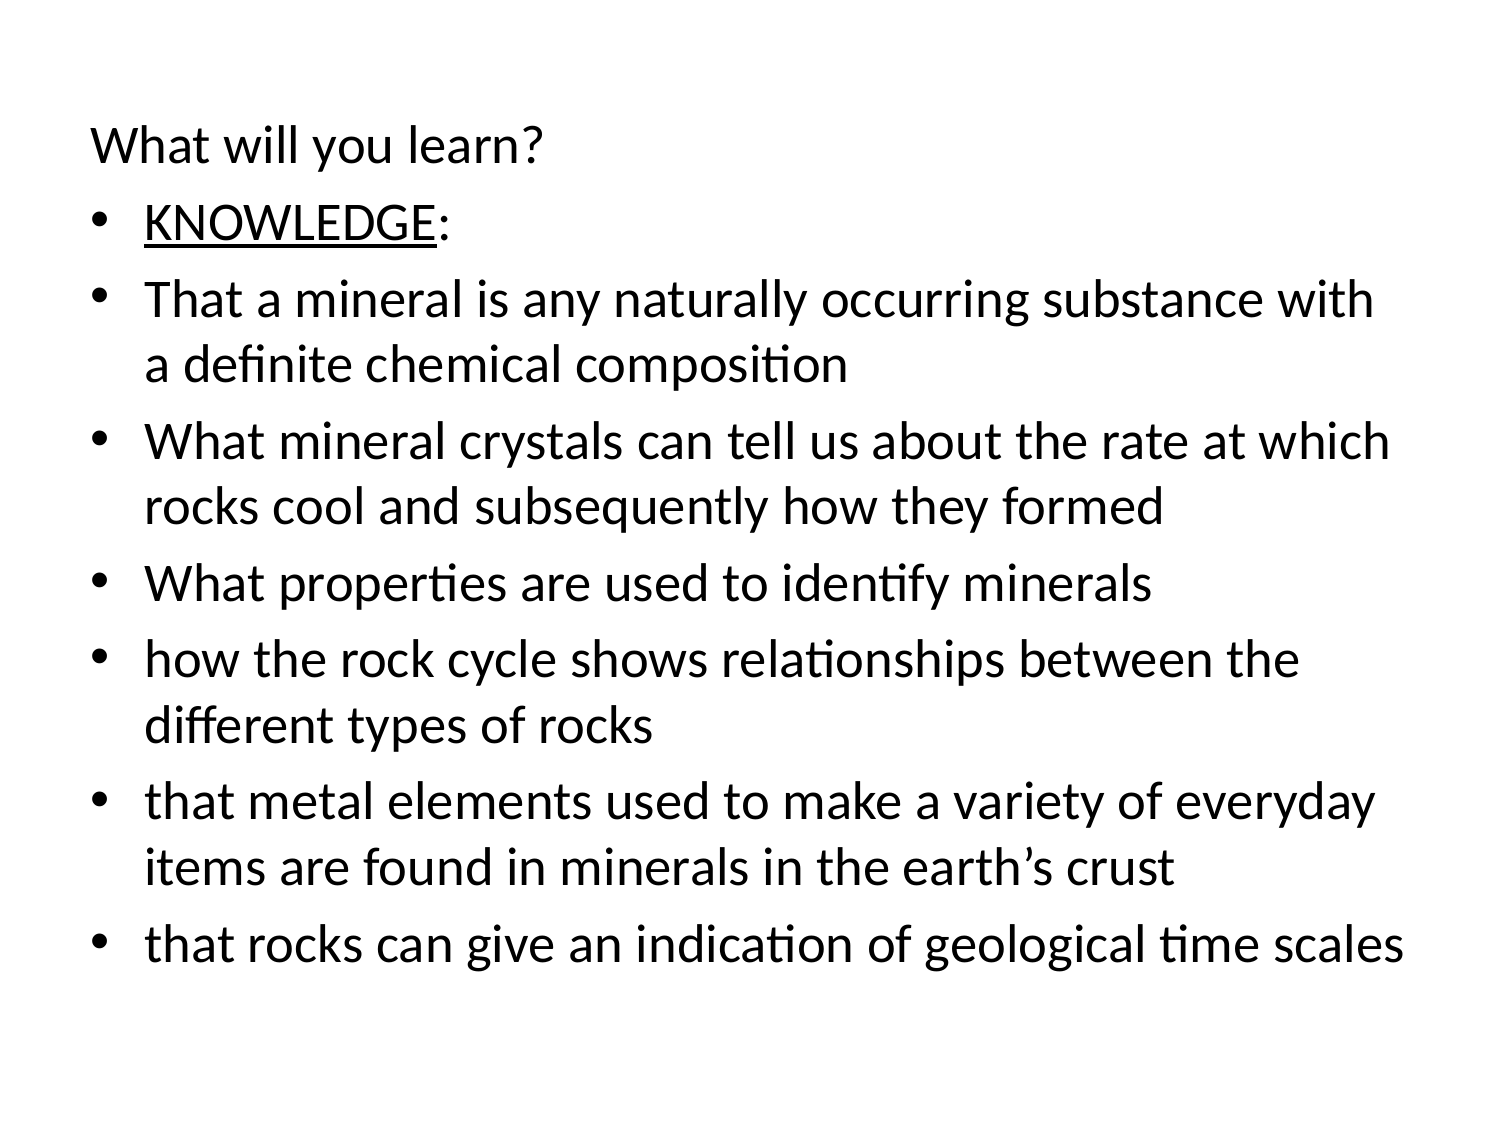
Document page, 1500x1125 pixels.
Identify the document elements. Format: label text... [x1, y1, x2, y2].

list What will you learn? KNOWLEDGE: That a mineral is any naturally occurring substance with a definite chemical composition What mineral crystals can tell us about the rate at which rocks cool and subsequently how they formed What properties are used to identify minerals how the rock cycle shows relationships between the different types of rocks that metal elements used to make a variety of everyday items are found in minerals in the earth’s crust that rocks can give an indication of geological time scales [75, 101, 1425, 1005]
